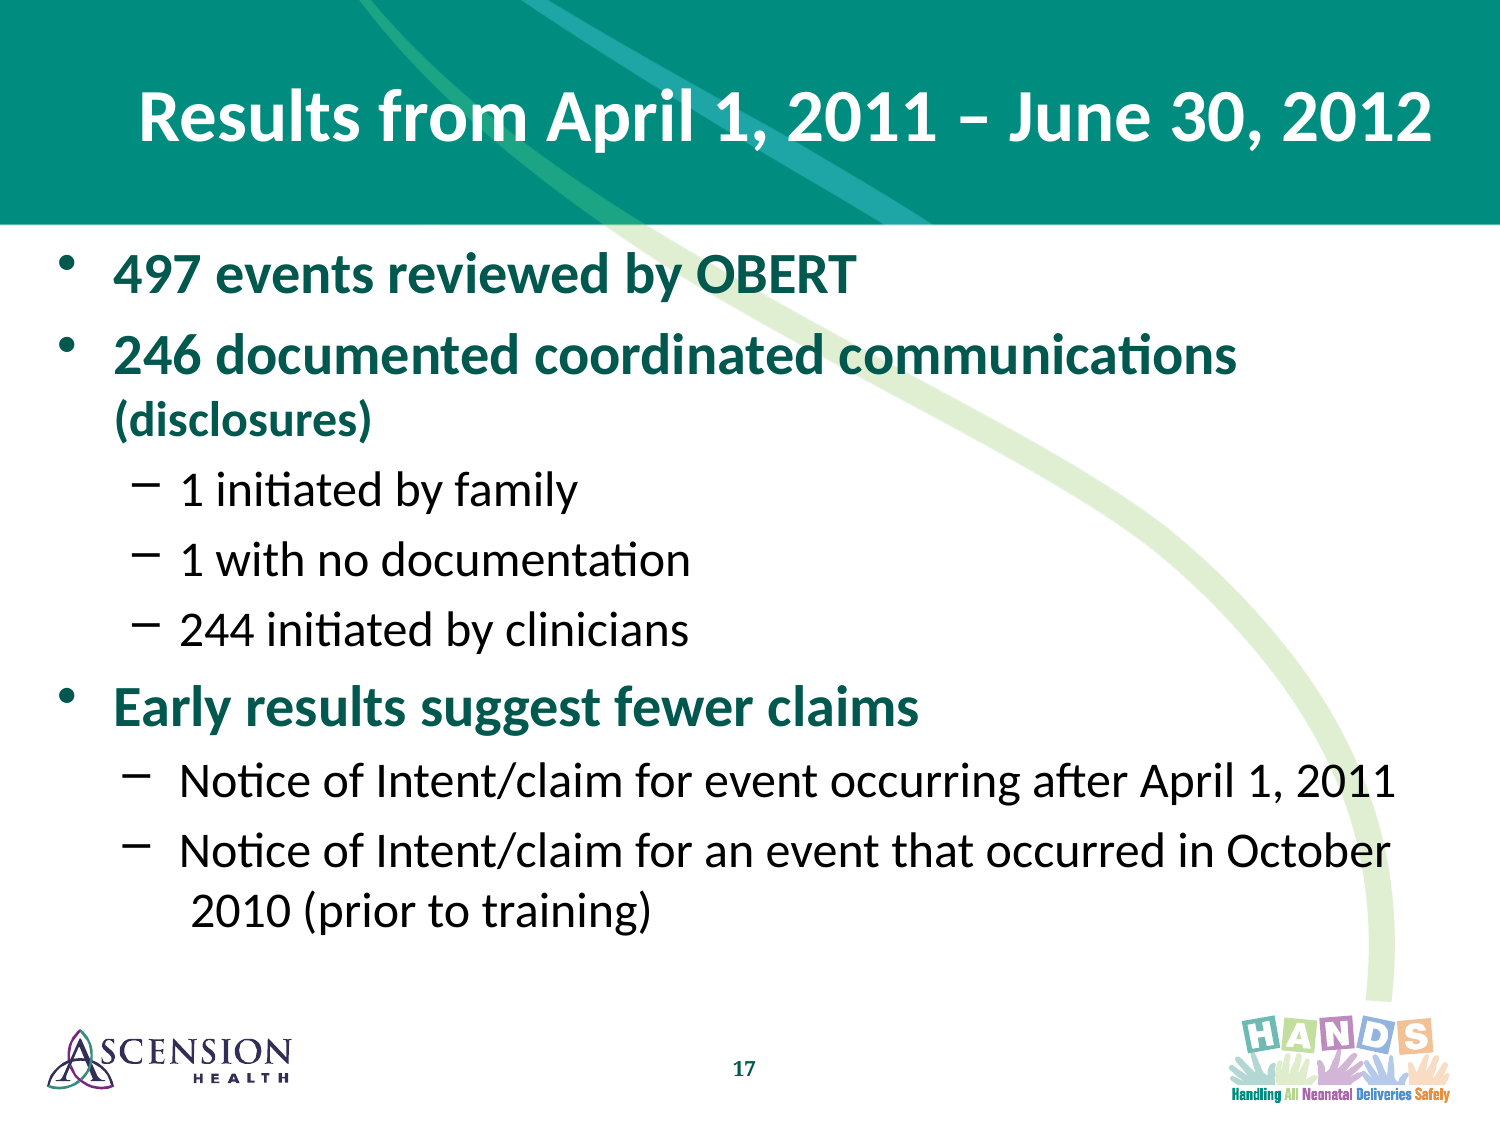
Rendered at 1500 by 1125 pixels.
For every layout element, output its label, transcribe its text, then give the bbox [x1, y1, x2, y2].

picture [0, 0, 1500, 1125]
list 497 events reviewed by OBERT 246 documented coordinated communications (disclosures) 1 initiated by family 1 with no documentation 244 initiated by clinicians Early results suggest fewer claims Notice of Intent/claim for event occurring after April 1, 2011 Notice of Intent/claim for an event that occurred in October 2010 (prior to training) [41, 226, 1477, 985]
title Results from April 1, 2011 – June 30, 2012 [74, 68, 1451, 244]
